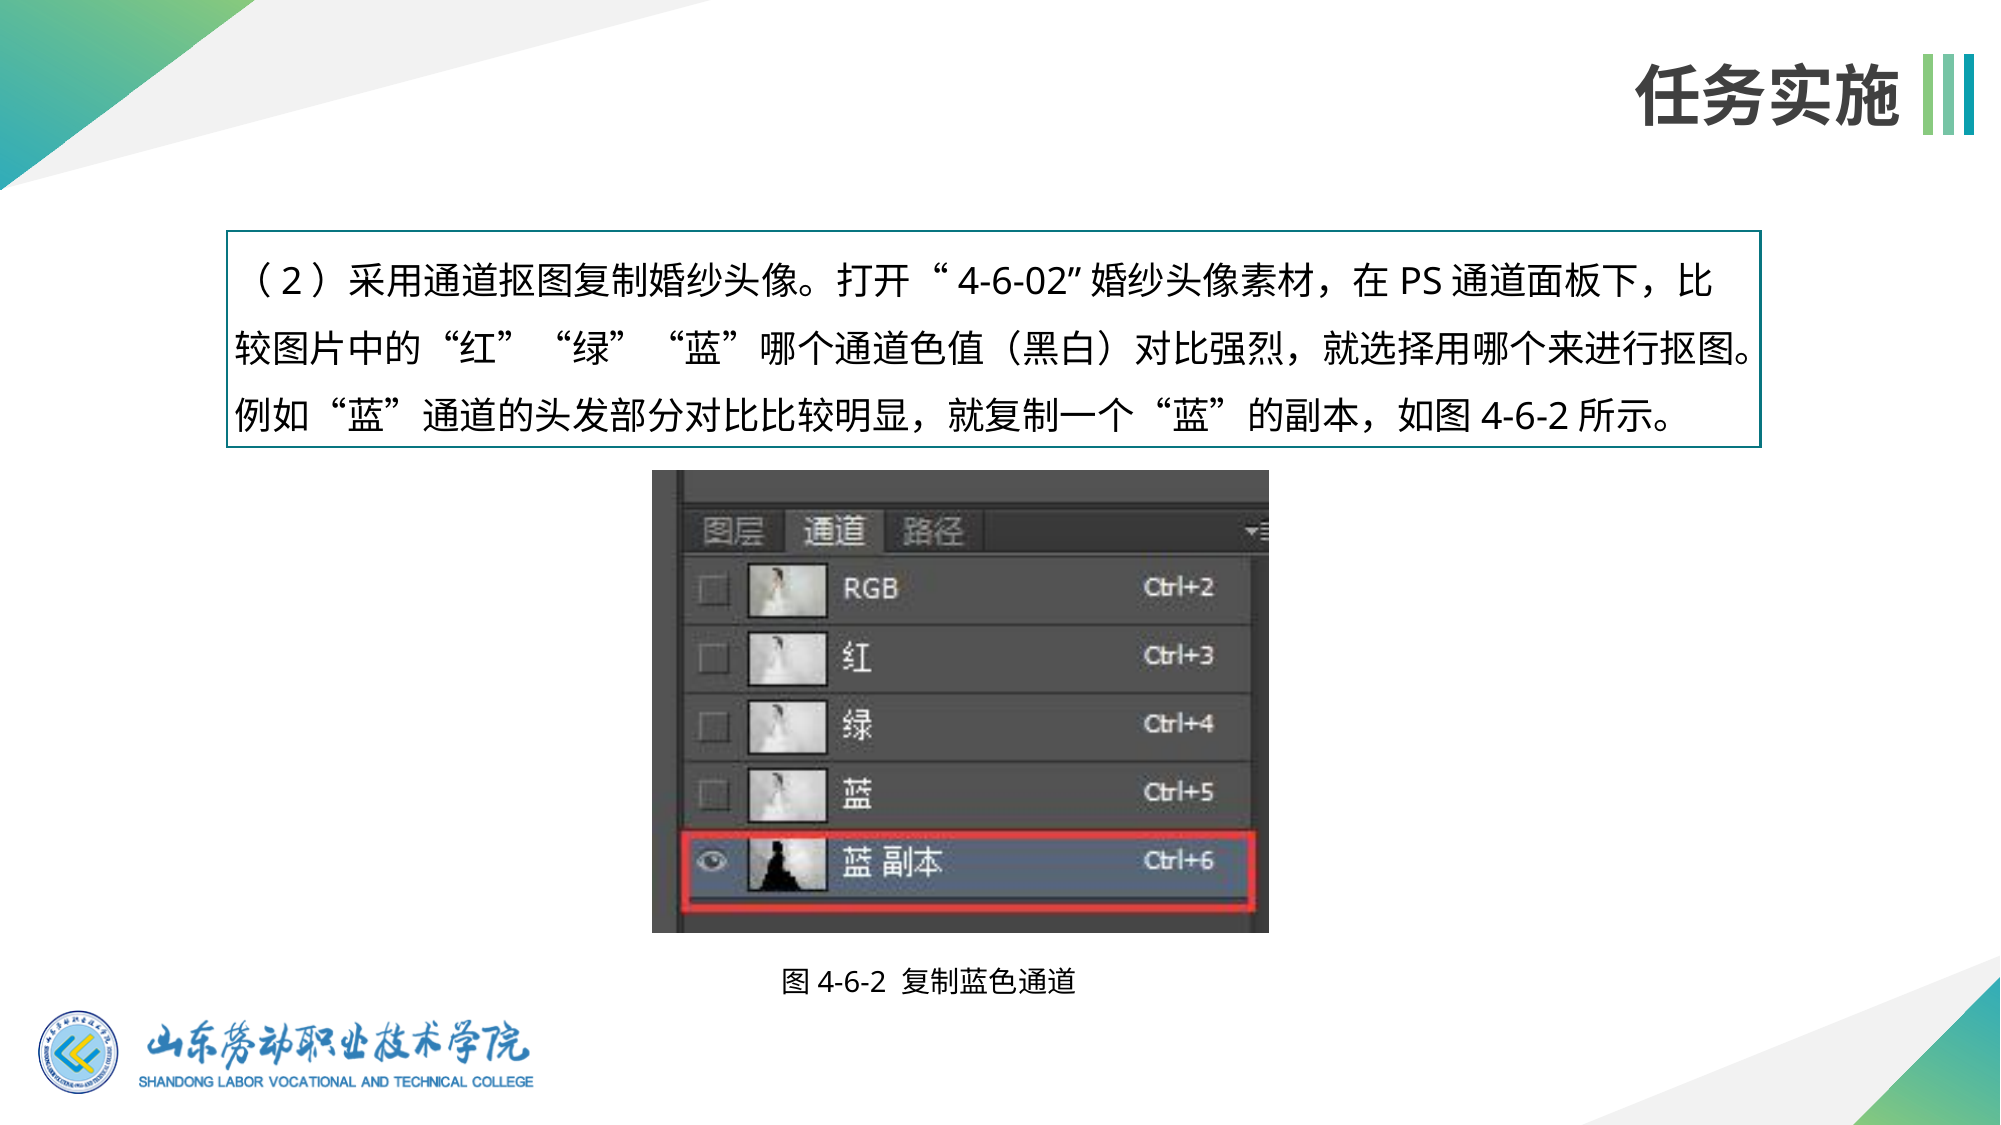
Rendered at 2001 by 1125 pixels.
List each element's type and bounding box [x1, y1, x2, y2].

text_box [1928, 54, 1969, 136]
picture [38, 1010, 550, 1094]
picture [652, 470, 1269, 933]
text_box [0, 0, 2000, 1125]
